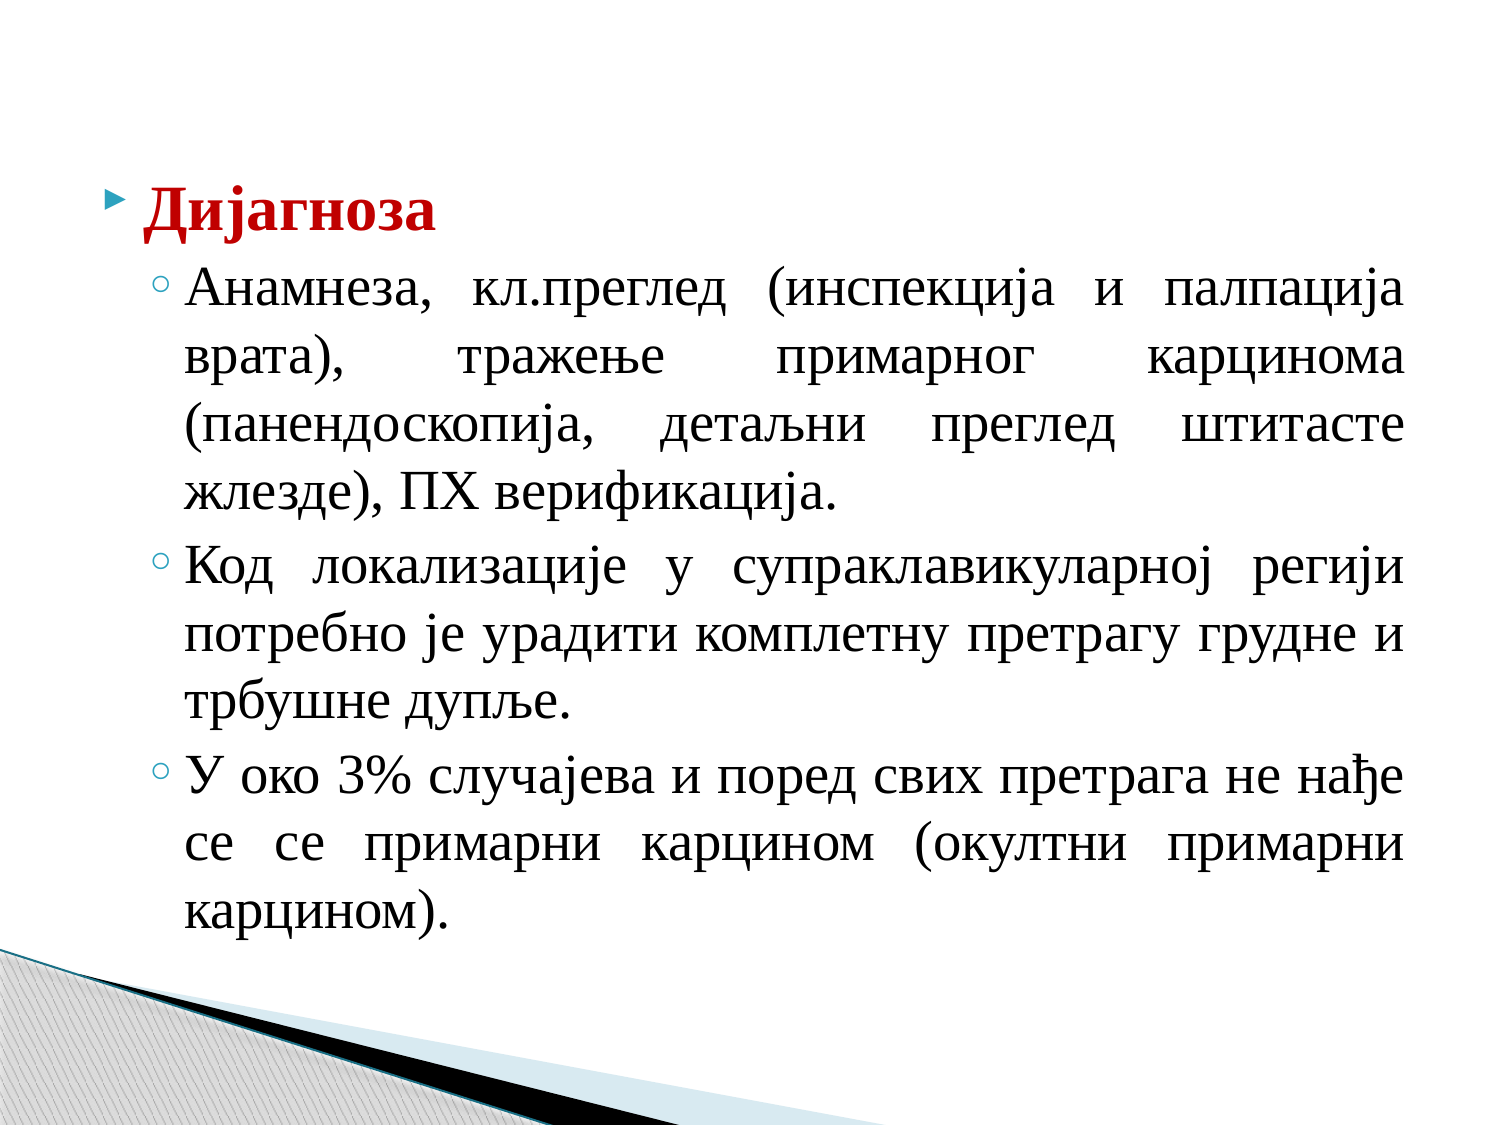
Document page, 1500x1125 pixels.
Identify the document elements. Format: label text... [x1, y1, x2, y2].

list Дијагноза Анамнеза, кл.преглед (инспекција и палпација врата), тражење примарног карцинома (панендоскопија, детаљни преглед штитасте жлезде), ПХ верификација. Код локализације у супраклавикуларној регији потребно је урадити комплетну претрагу грудне и трбушне дупље. У око 3% случајева и поред свих претрага не нађе се се примарни карцином (окултни примарни карцином). [70, 81, 1421, 950]
